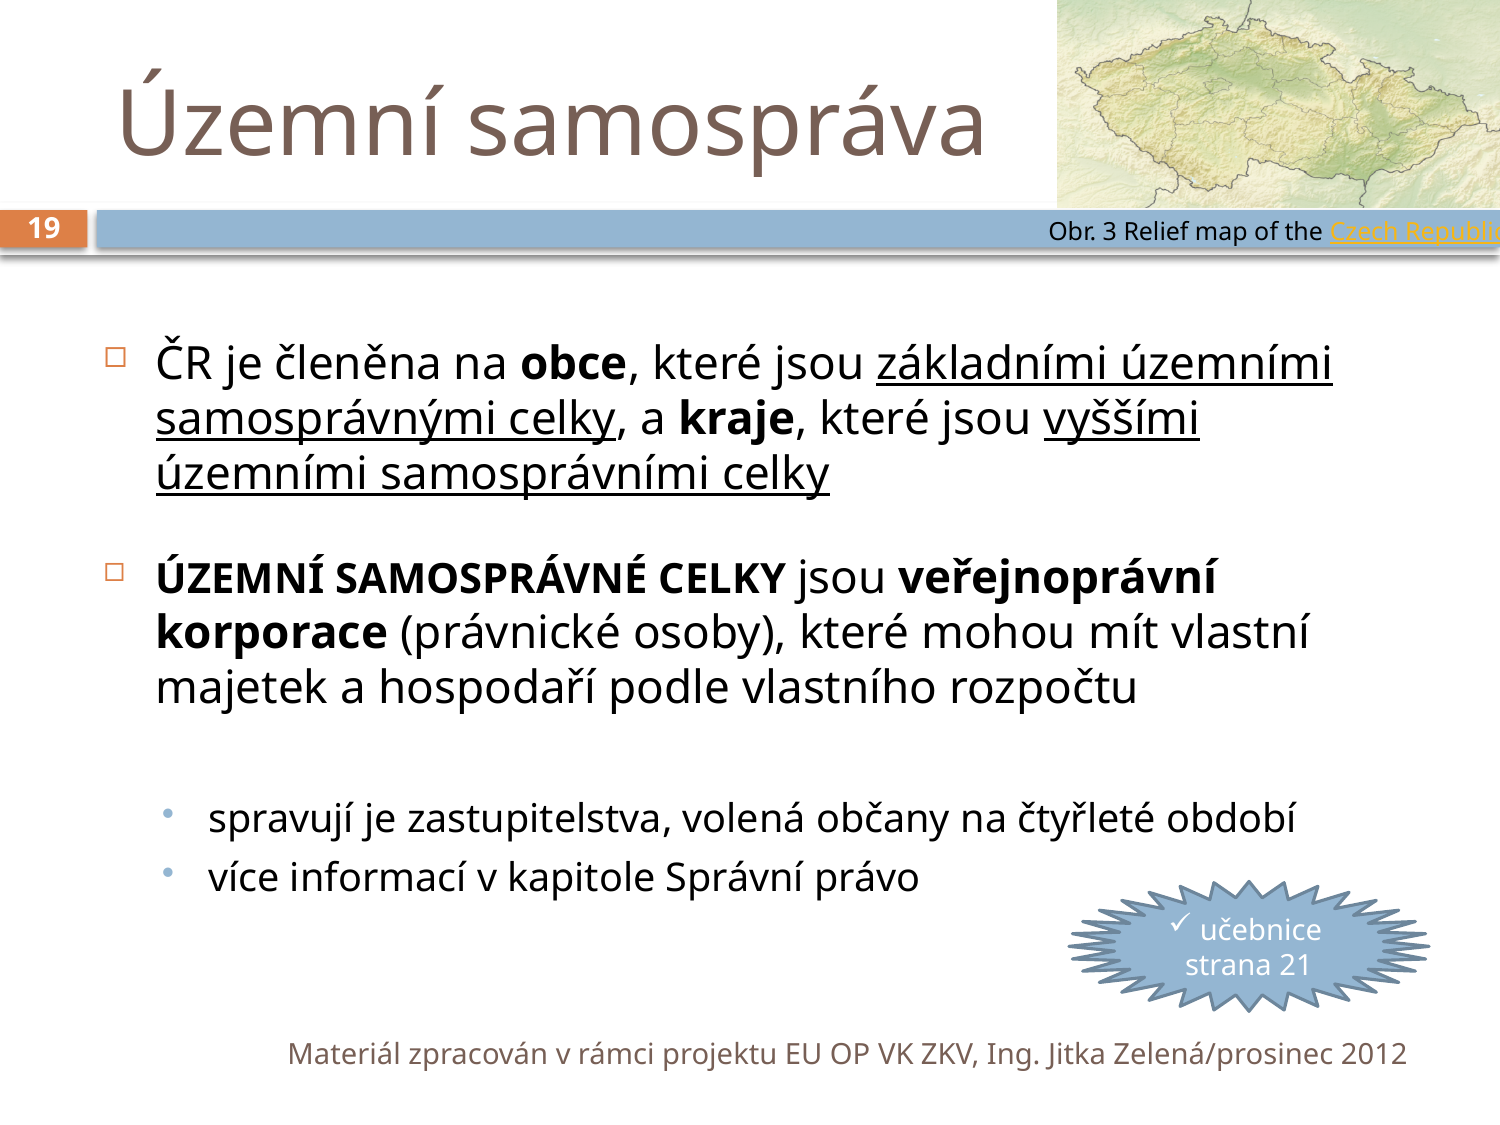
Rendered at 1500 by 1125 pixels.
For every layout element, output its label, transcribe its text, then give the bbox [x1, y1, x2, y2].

text_box Obr. 3 Relief map of the Czech Republic [1033, 208, 1500, 257]
list ČR je členěna na obce, které jsou základními územními samosprávnými celky, a kraje, které jsou vyššími územními samosprávními celky ÚZEMNÍ SAMOSPRÁVNÉ CELKY jsou veřejnoprávní korporace (právnické osoby), které mohou mít vlastní majetek a hospodaří podle vlastního rozpočtu spravují je zastupitelstva, volená občany na čtyřleté období více informací v kapitole Správní právo [88, 326, 1426, 1064]
picture [1056, 0, 1500, 209]
footer Materiál zpracován v rámci projektu EU OP VK ZKV, Ing. Jitka Zelená/prosinec 2012 [183, 1023, 1424, 1084]
text_box učebnice strana 21 [1067, 879, 1431, 1013]
title Územní samospráva [100, 37, 1051, 200]
slide_number 19 [0, 208, 88, 249]
